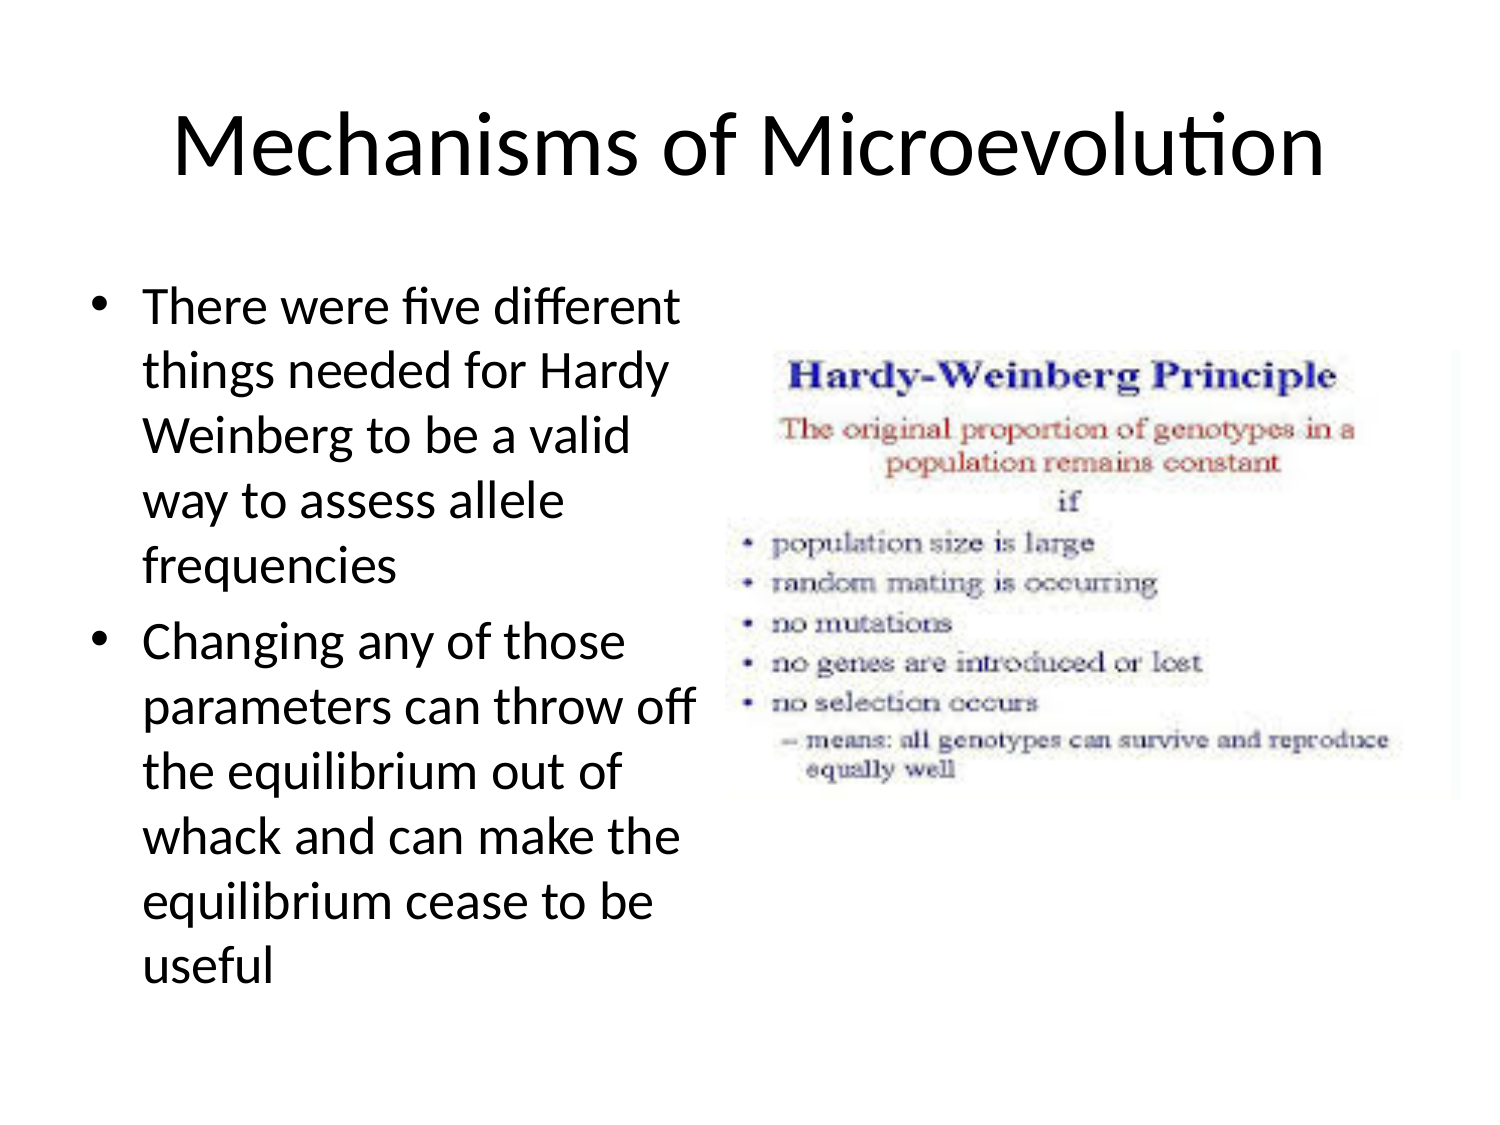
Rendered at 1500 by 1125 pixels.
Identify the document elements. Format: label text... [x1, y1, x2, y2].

list There were five different things needed for Hardy Weinberg to be a valid way to assess allele frequencies Changing any of those parameters can throw off the equilibrium out of whack and can make the equilibrium cease to be useful [75, 262, 738, 1005]
title Mechanisms of Microevolution [75, 45, 1425, 233]
picture [724, 349, 1461, 801]
